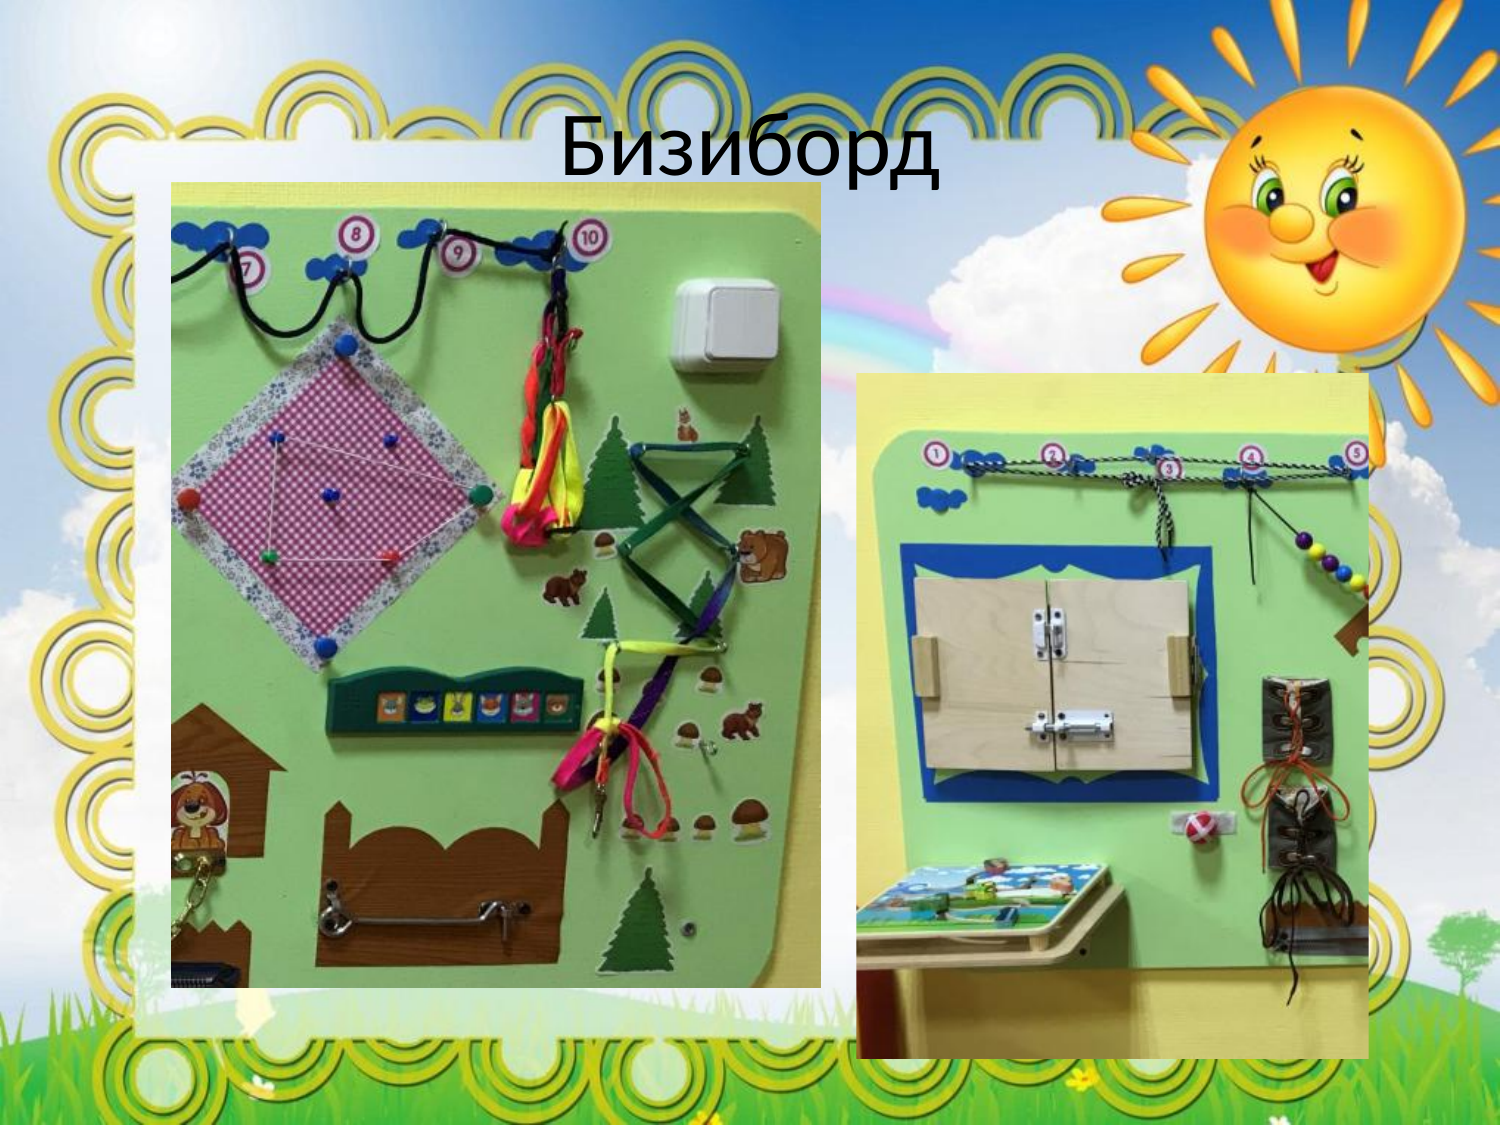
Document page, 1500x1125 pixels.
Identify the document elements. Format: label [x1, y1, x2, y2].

picture [0, 0, 1500, 1125]
list [856, 373, 1369, 1059]
list [170, 182, 822, 988]
